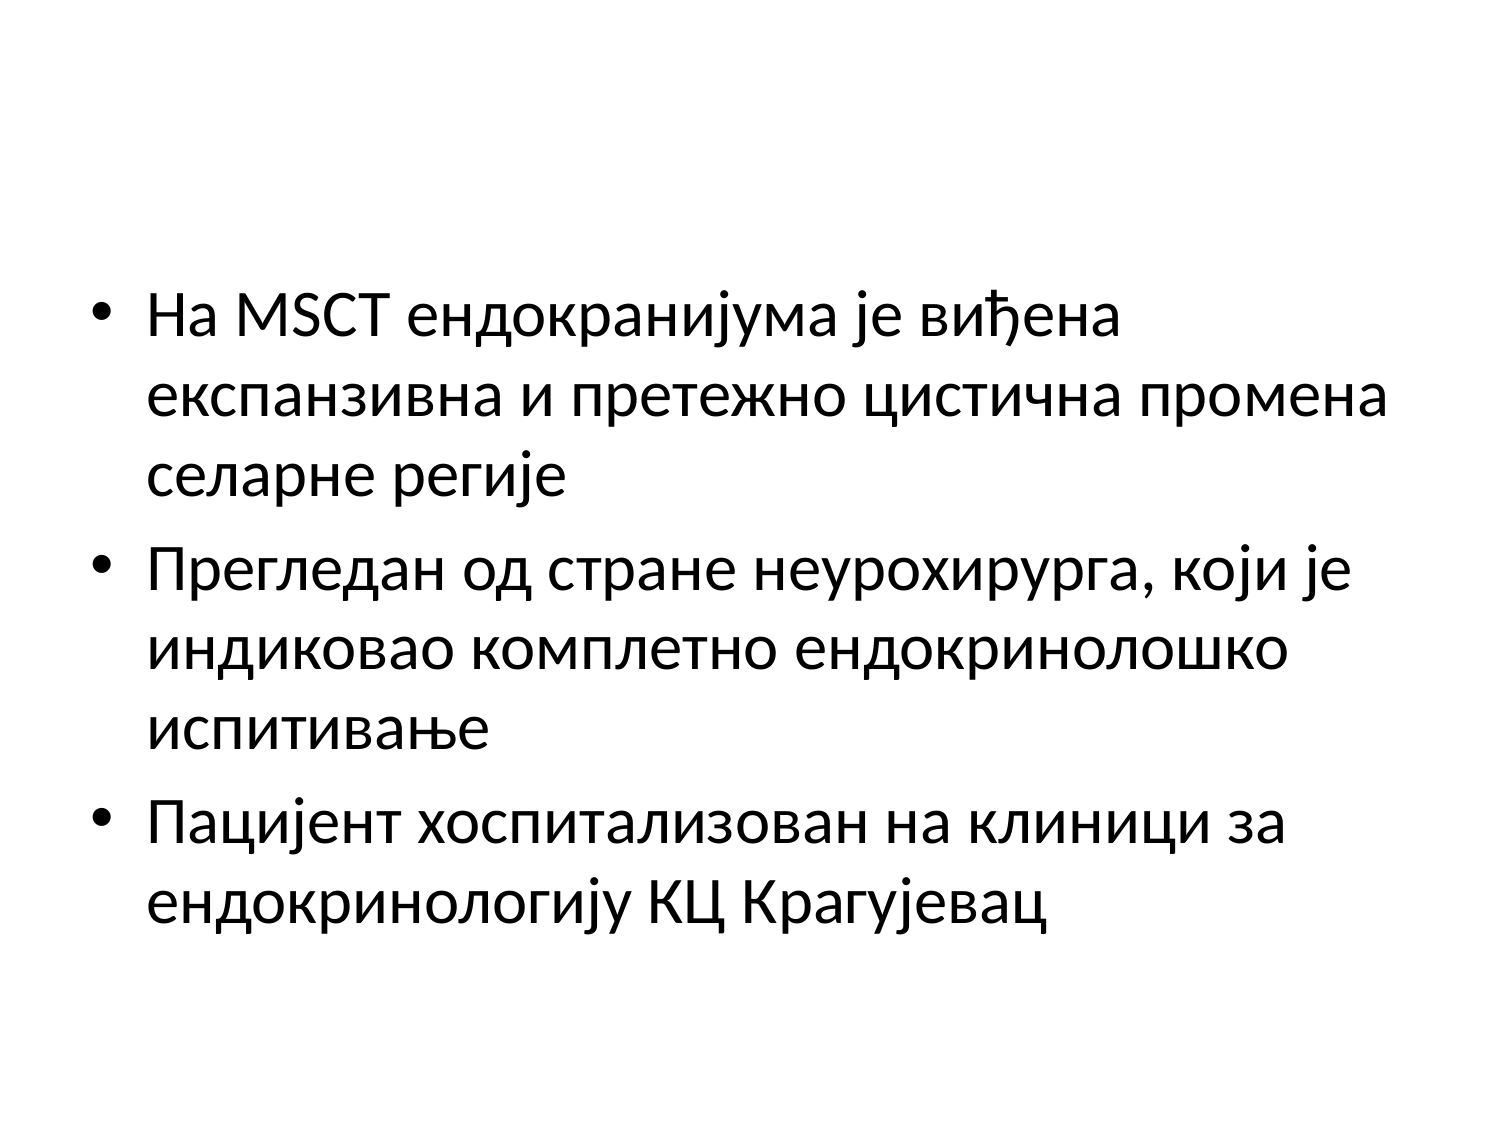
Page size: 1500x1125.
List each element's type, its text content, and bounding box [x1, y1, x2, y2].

list На MSCT ендокранијума је виђена експанзивна и претежно цистична промена селарне регије Прегледан од стране неурохирурга, који је индиковао комплетно ендокринолошко испитивање Пацијент хоспитализован на клиници за ендокринологију КЦ Крагујевац [75, 262, 1425, 1005]
